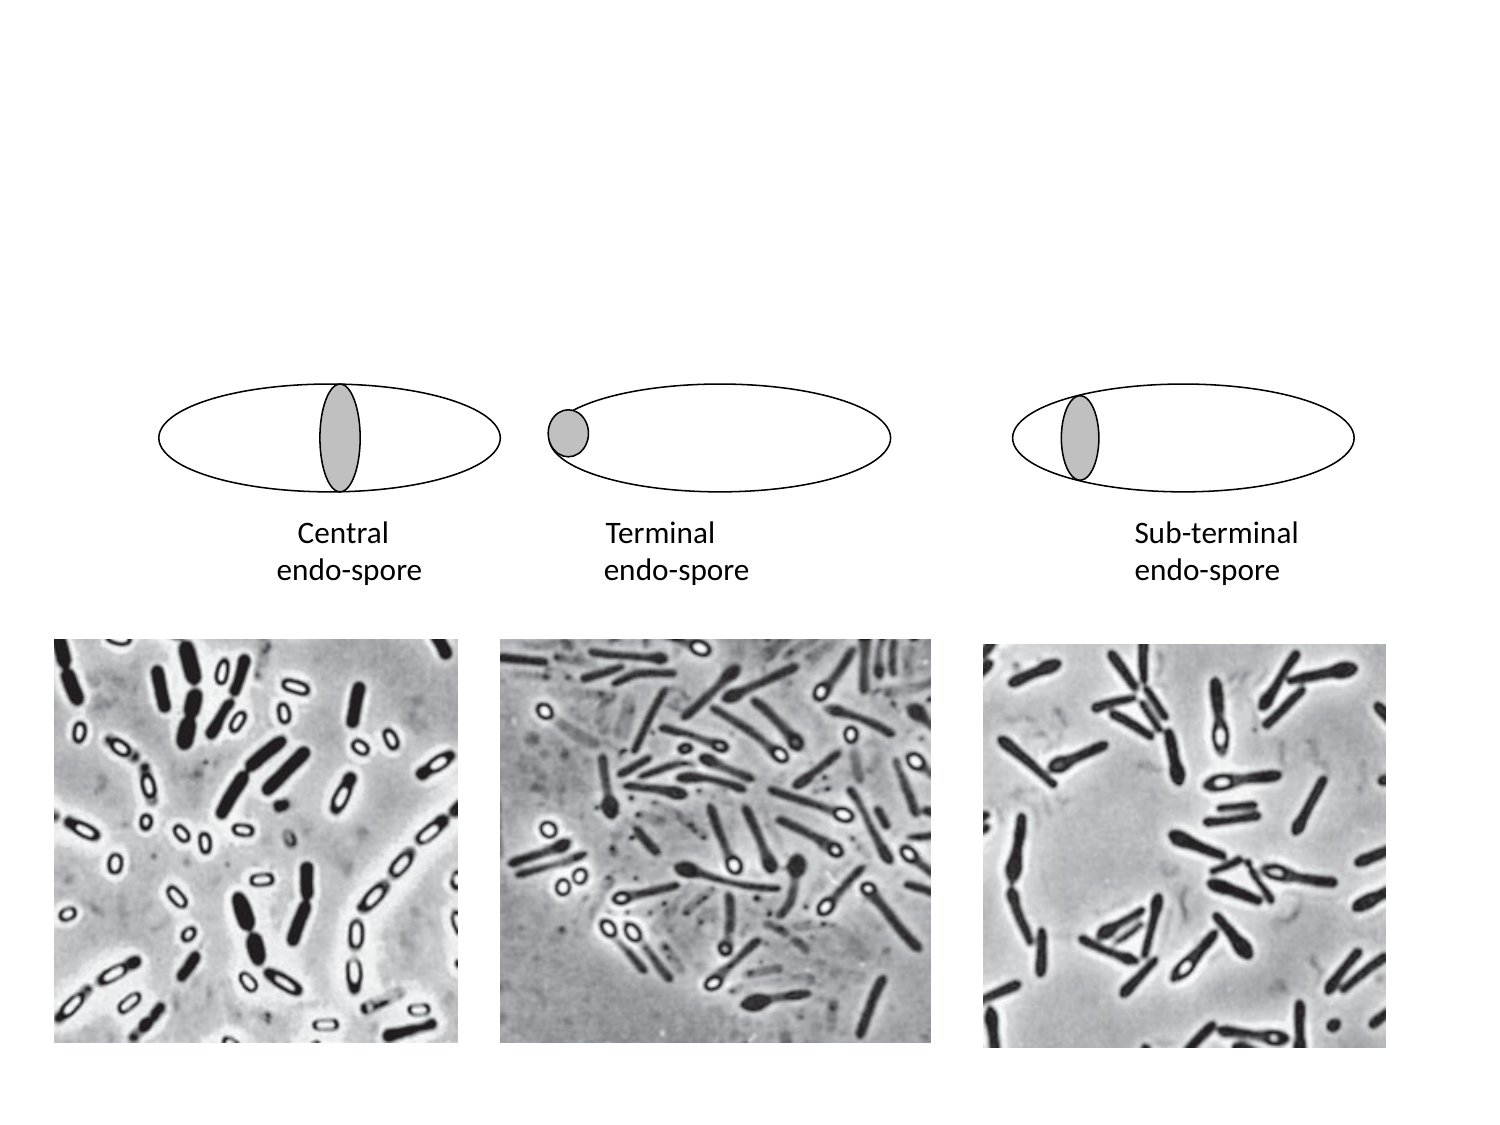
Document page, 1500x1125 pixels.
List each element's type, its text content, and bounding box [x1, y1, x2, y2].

picture [499, 639, 931, 1043]
picture [983, 644, 1387, 1048]
picture [54, 639, 458, 1043]
text_box Central Terminal Sub-terminal endo-spore endo-spore endo-spore [205, 504, 1425, 639]
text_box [158, 383, 1355, 493]
